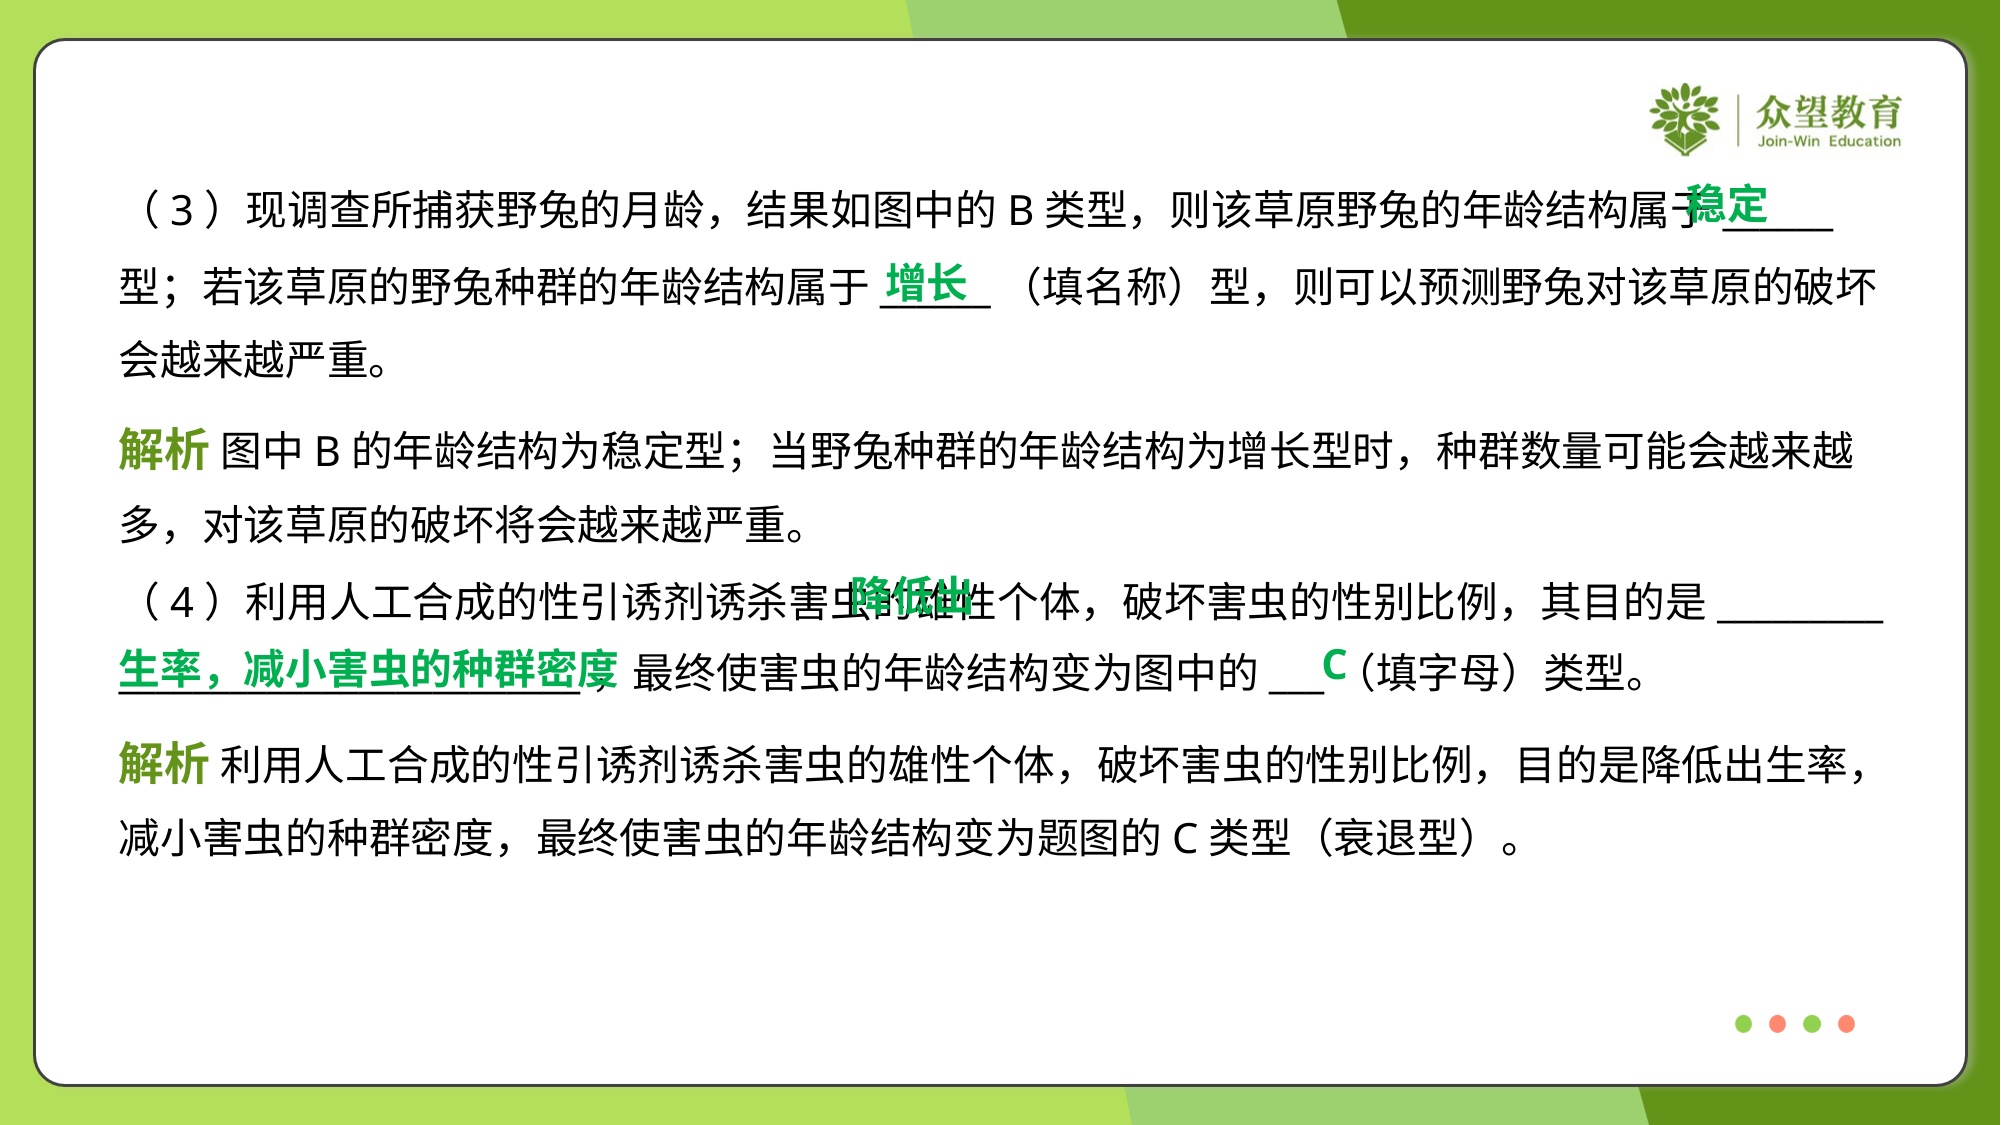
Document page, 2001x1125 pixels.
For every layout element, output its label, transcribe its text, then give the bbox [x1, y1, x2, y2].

picture [0, 0, 2000, 1125]
text_box 解析 利用人工合成的性引诱剂诱杀害虫的雄性个体，破坏害虫的性别比例，目的是降低出生率， 减小害虫的种群密度，最终使害虫的年龄结构变为题图的C类型（衰退型）。 [118, 705, 1883, 855]
text_box 降低出 生率，减小害虫的种群密度 [118, 544, 1882, 686]
text_box C [1305, 616, 1364, 681]
text_box 解析 图中B的年龄结构为稳定型；当野兔种群的年龄结构为增长型时，种群数量可能会越来越 多，对该草原的破坏将会越来越严重。 [118, 392, 1883, 542]
text_box 增长 [870, 229, 984, 299]
text_box （4）利用人工合成的性引诱剂诱杀害虫的雄性个体，破坏害虫的性别比例，其目的是_________ _________________________，最终使害虫的年龄结构变为图中的___（填字母）类型。 [118, 550, 1883, 690]
text_box （3）现调查所捕获野兔的月龄，结果如图中的B类型，则该草原野兔的年龄结构属于______ 型；若该草原的野兔种群的年龄结构属于______（填名称）型，则可以预测野兔对该草原的破坏 会越来越严重。 [118, 158, 1883, 377]
text_box 稳定 [1670, 152, 1785, 220]
